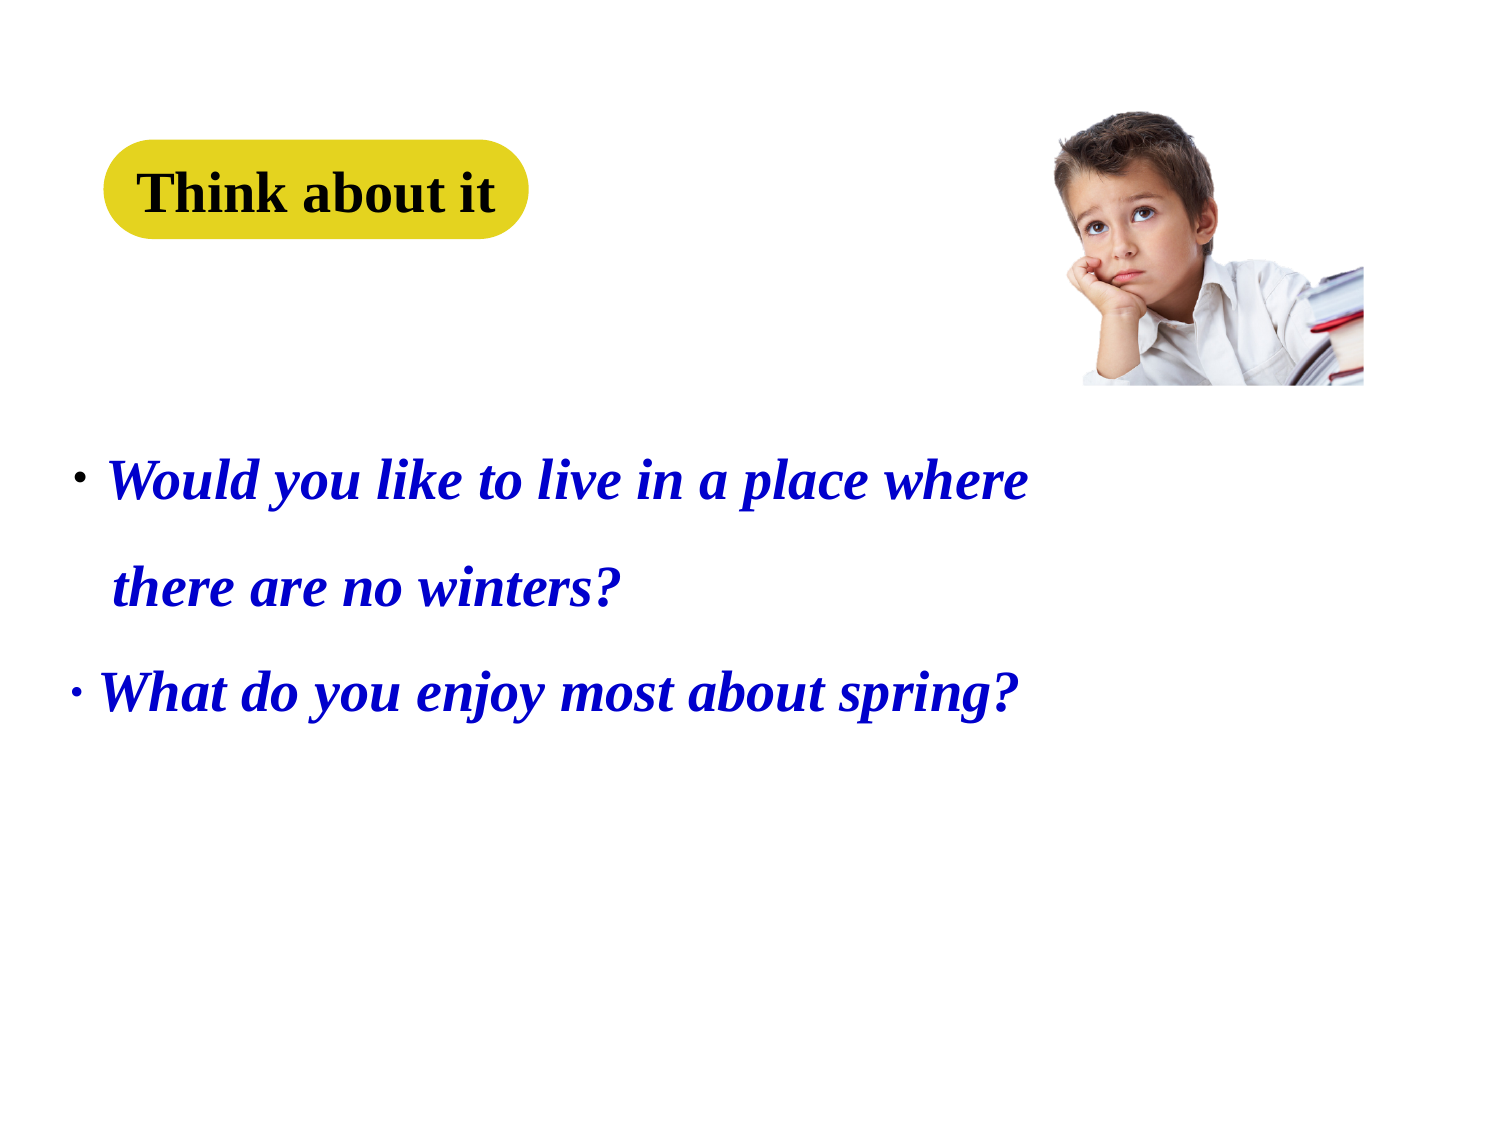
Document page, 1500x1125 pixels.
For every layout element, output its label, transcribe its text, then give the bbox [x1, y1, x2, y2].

text_box · Would you like to live in a place where there are no winters? · What do you enjoy most about spring? [54, 385, 1378, 730]
text_box Think about it [101, 137, 531, 242]
picture [1021, 109, 1364, 386]
